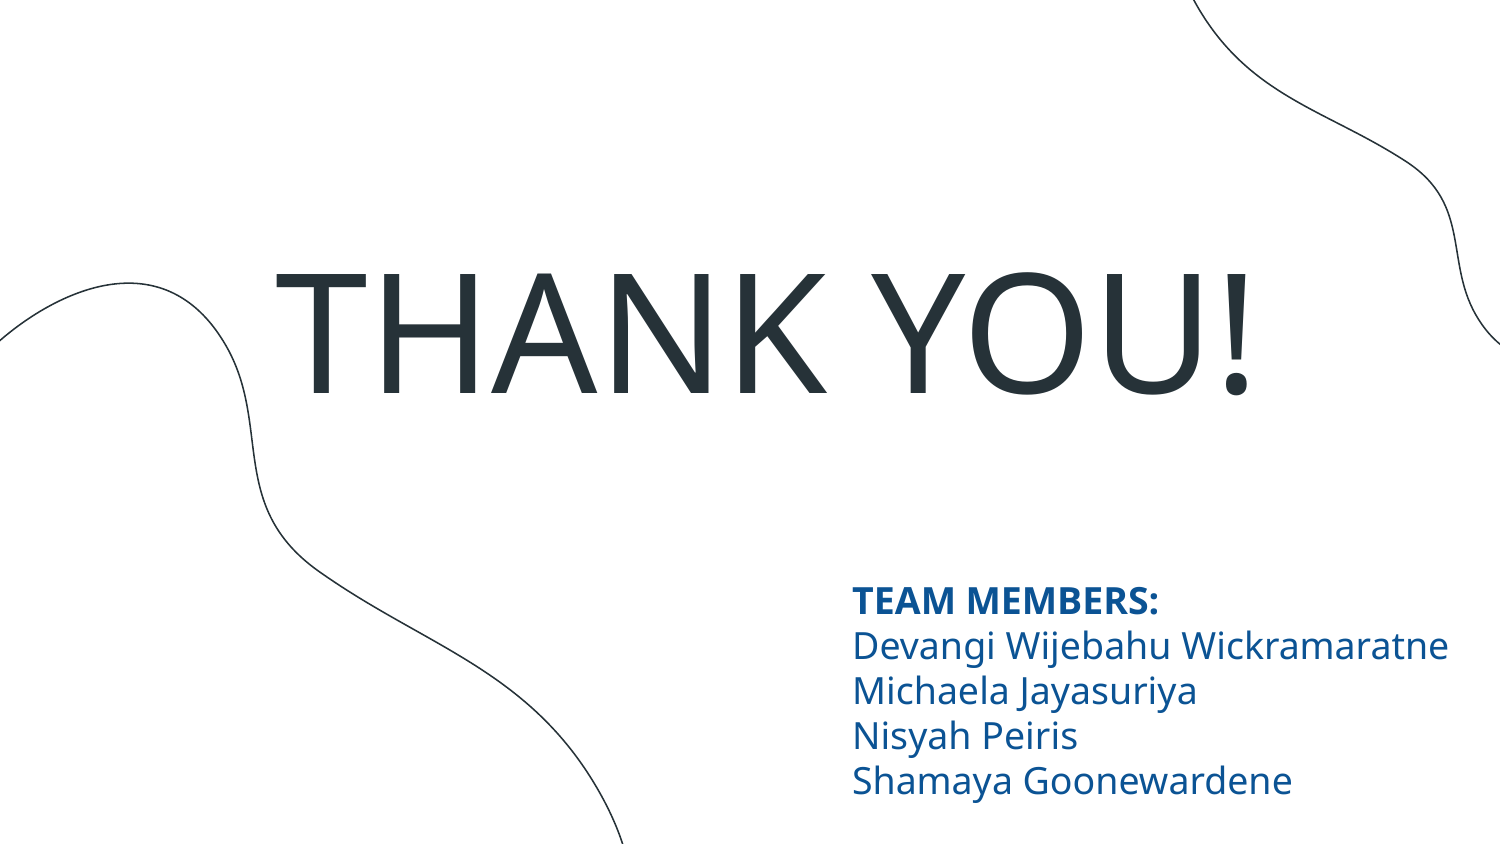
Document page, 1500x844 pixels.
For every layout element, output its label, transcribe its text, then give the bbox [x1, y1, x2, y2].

title THANK YOU! [35, 212, 1500, 435]
text_box TEAM MEMBERS: Devangi Wijebahu Wickramaratne Michaela Jayasuriya Nisyah Peiris Shamaya Goonewardene [837, 562, 1500, 844]
